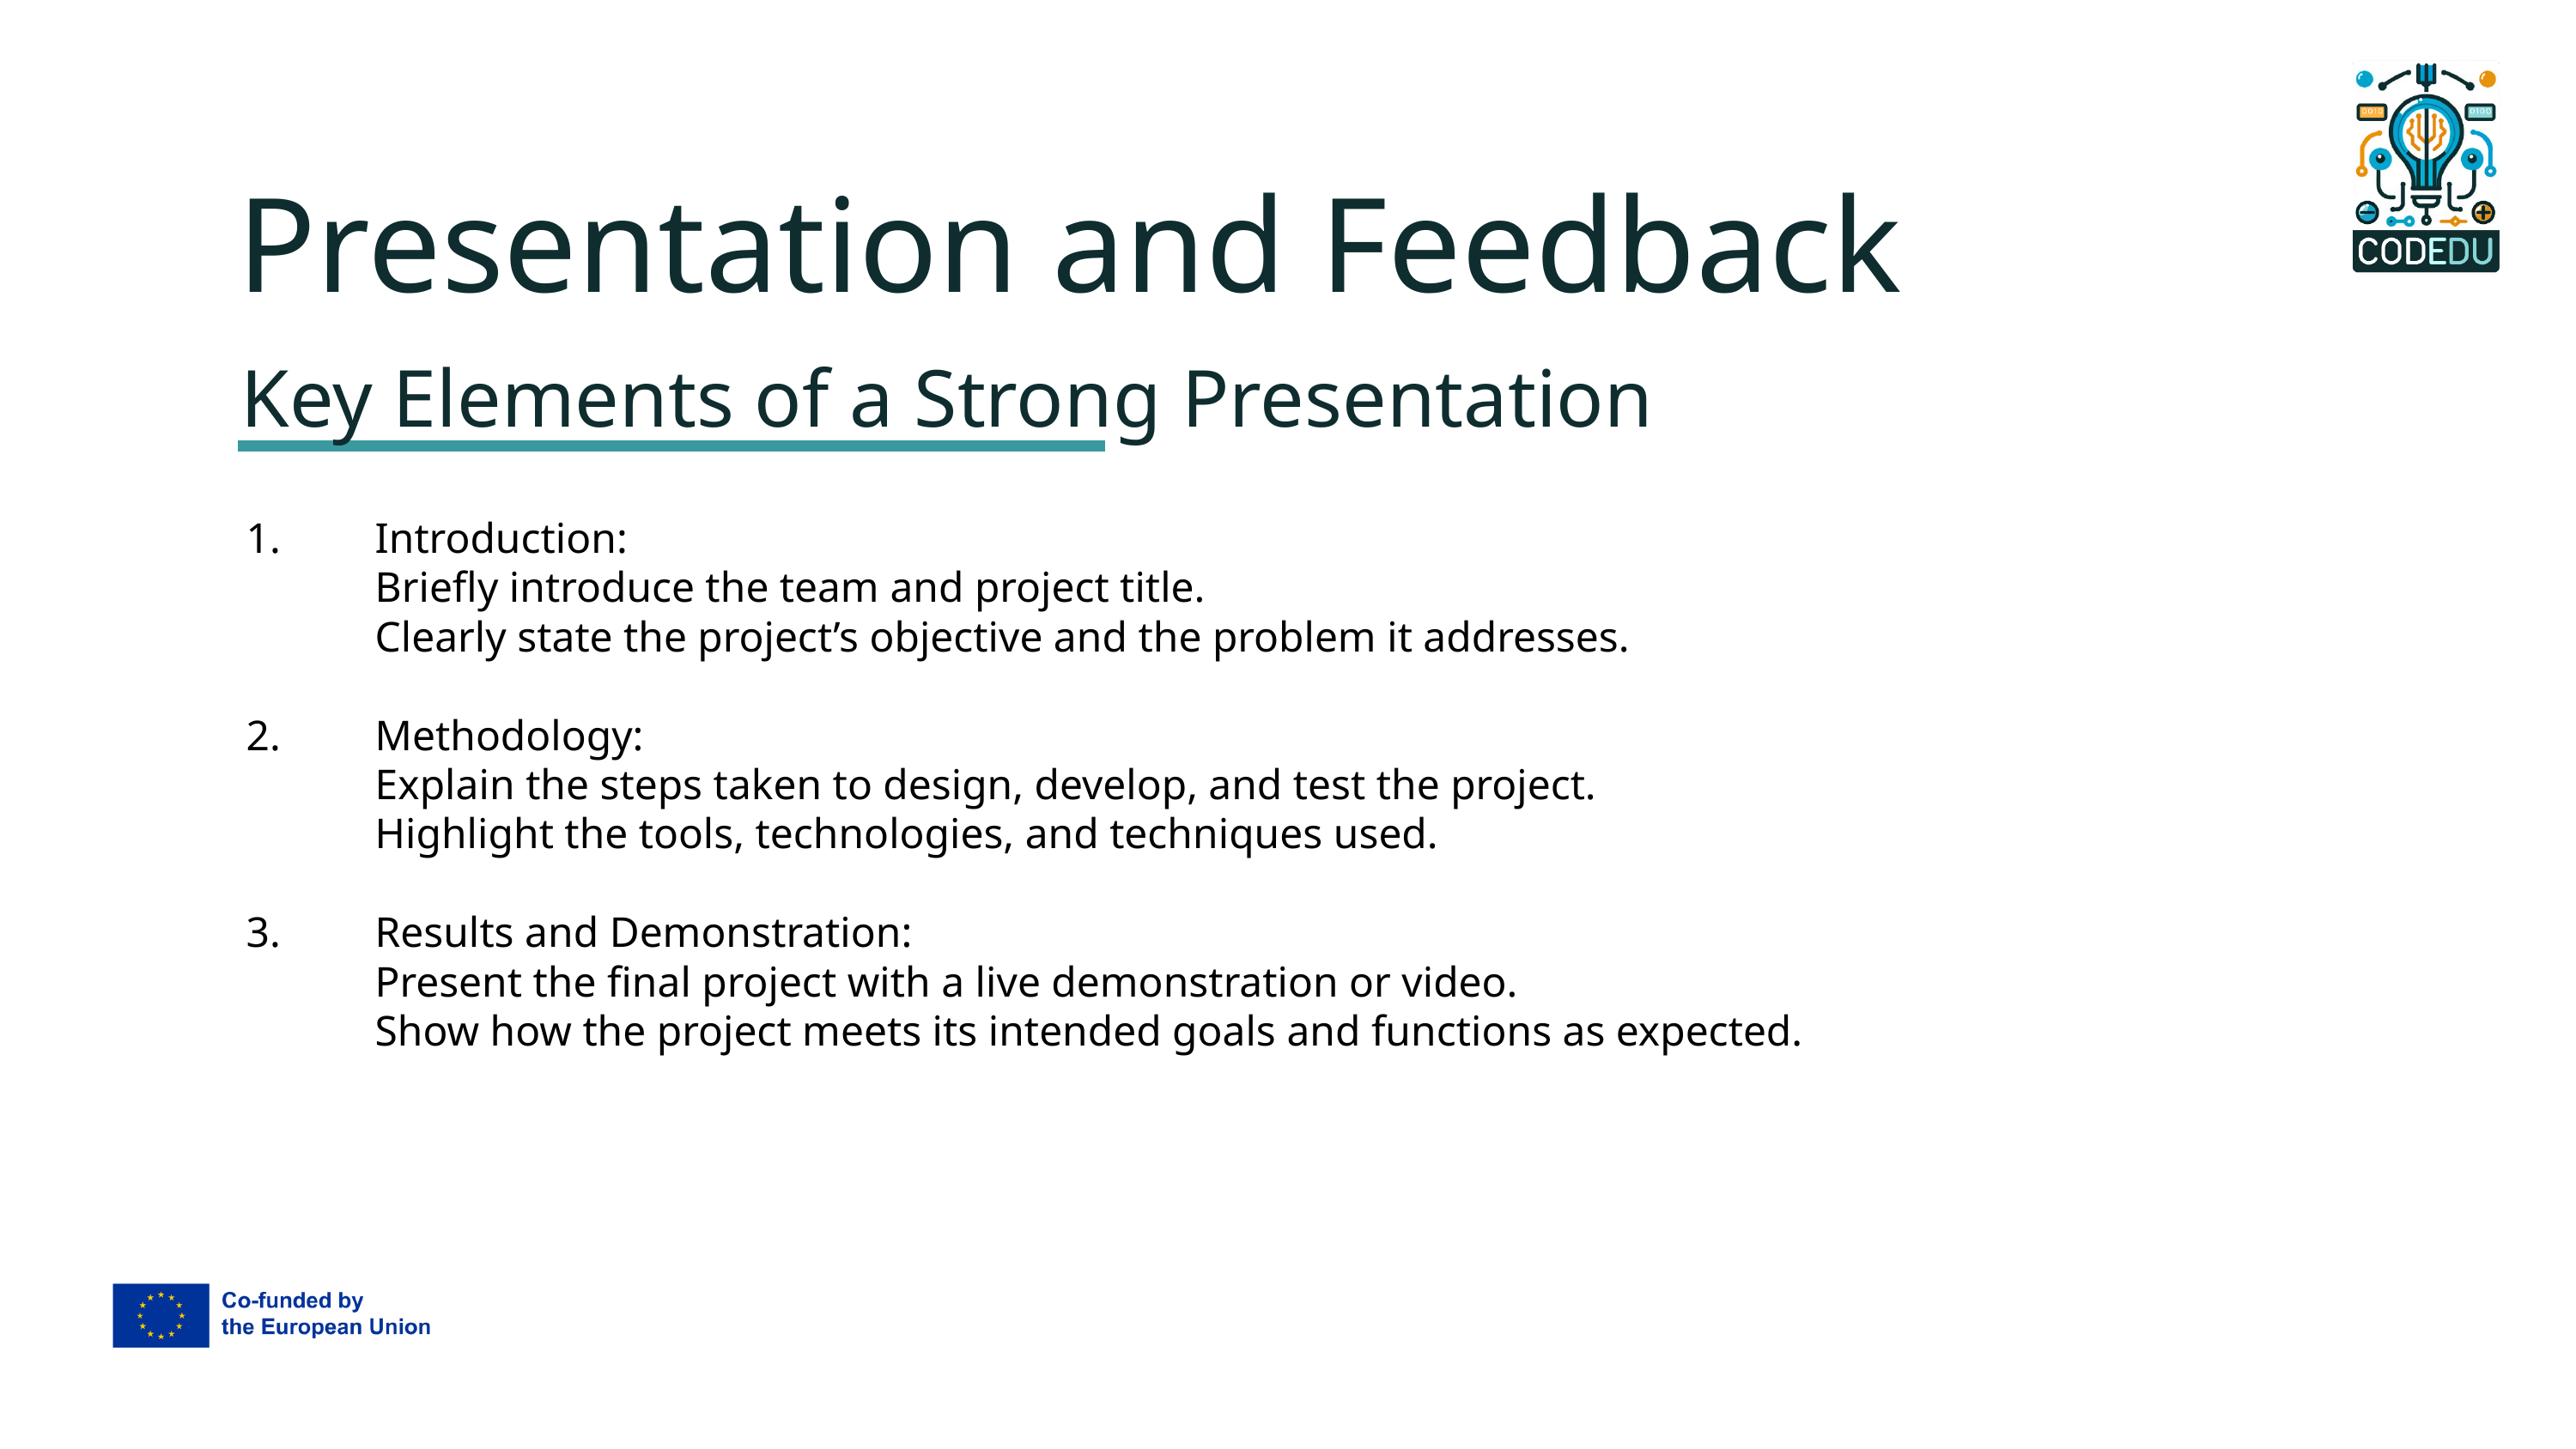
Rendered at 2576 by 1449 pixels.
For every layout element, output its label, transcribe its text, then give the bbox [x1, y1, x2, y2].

text_box Presentation and Feedback [237, 146, 2217, 318]
text_box 1. Introduction: Briefly introduce the team and project title. Clearly state the project’s objective and the problem it addresses. 2. Methodology: Explain the steps taken to design, develop, and test the project. Highlight the tools, technologies, and techniques used. 3. Results and Demonstration: Present the final project with a live demonstration or video. Show how the project meets its intended goals and functions as expected. [246, 462, 2391, 1203]
text_box Key Elements of a Strong Presentation [240, 318, 2396, 444]
text_box [107, 1278, 443, 1353]
picture [2221, 0, 2576, 395]
